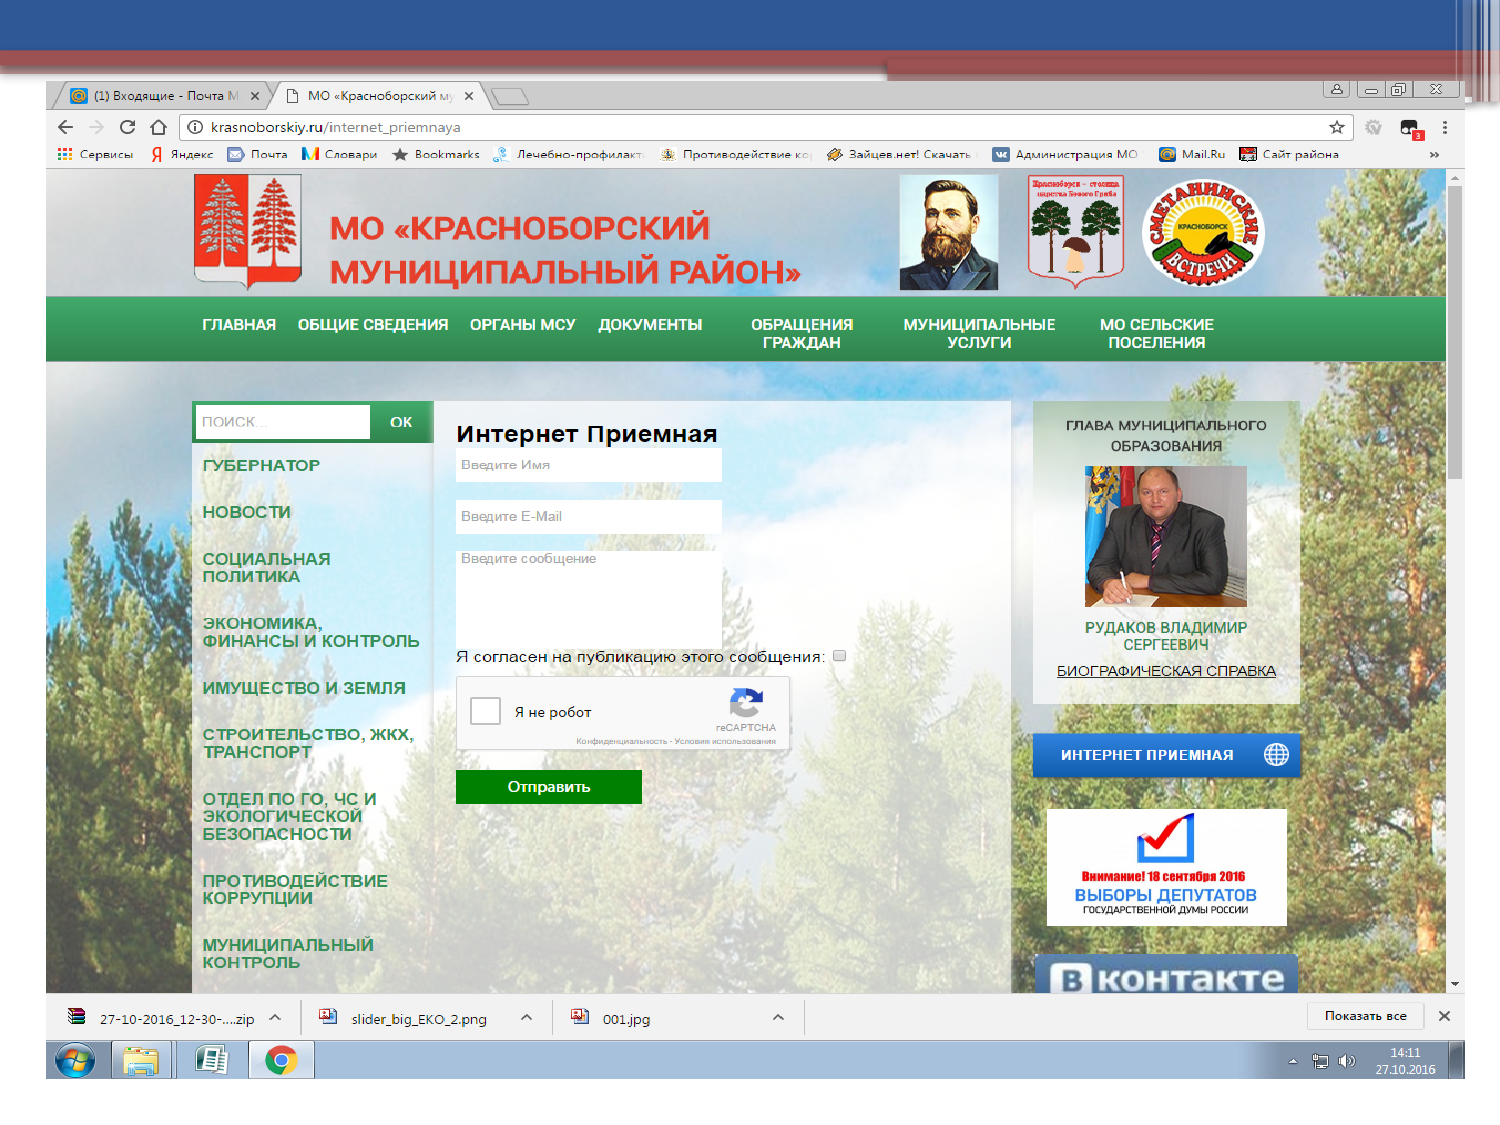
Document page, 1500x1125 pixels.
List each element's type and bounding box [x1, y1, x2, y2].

list [46, 81, 1466, 1079]
